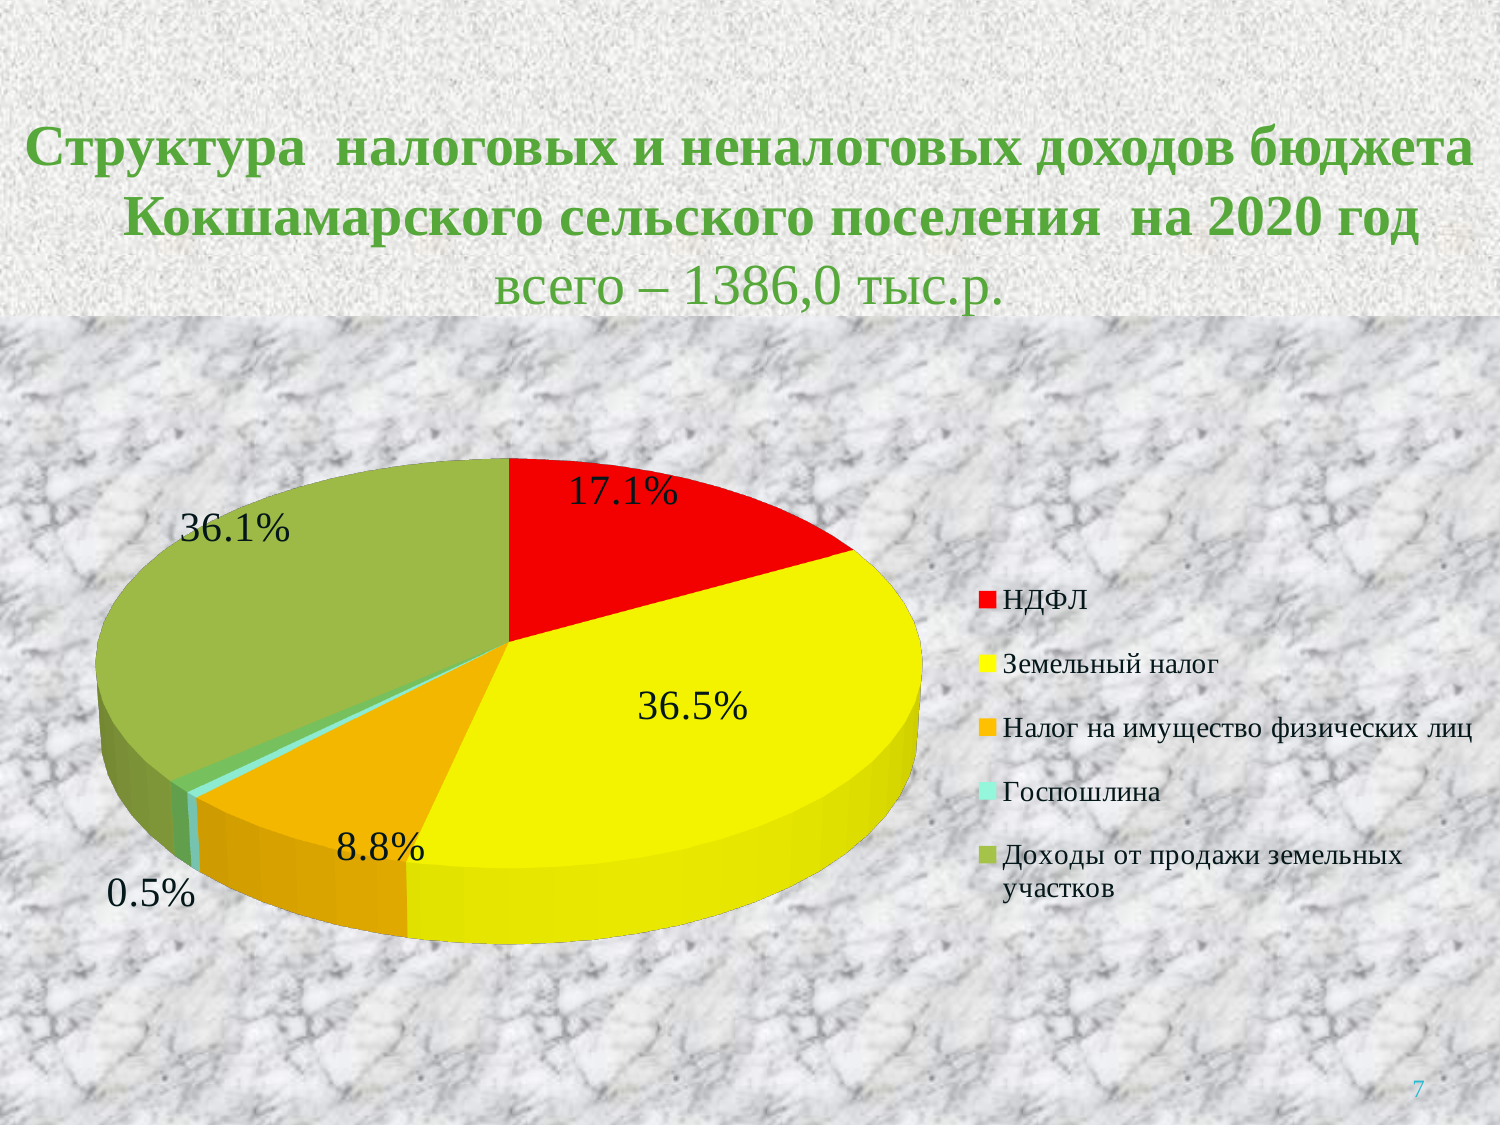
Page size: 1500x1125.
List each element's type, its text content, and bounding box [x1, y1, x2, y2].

title Структура налоговых и неналоговых доходов бюджета Кокшамарского сельского поселения на 2020 год всего – 1386,0 тыс.р. [0, 0, 1500, 316]
chart [0, 316, 1500, 1125]
